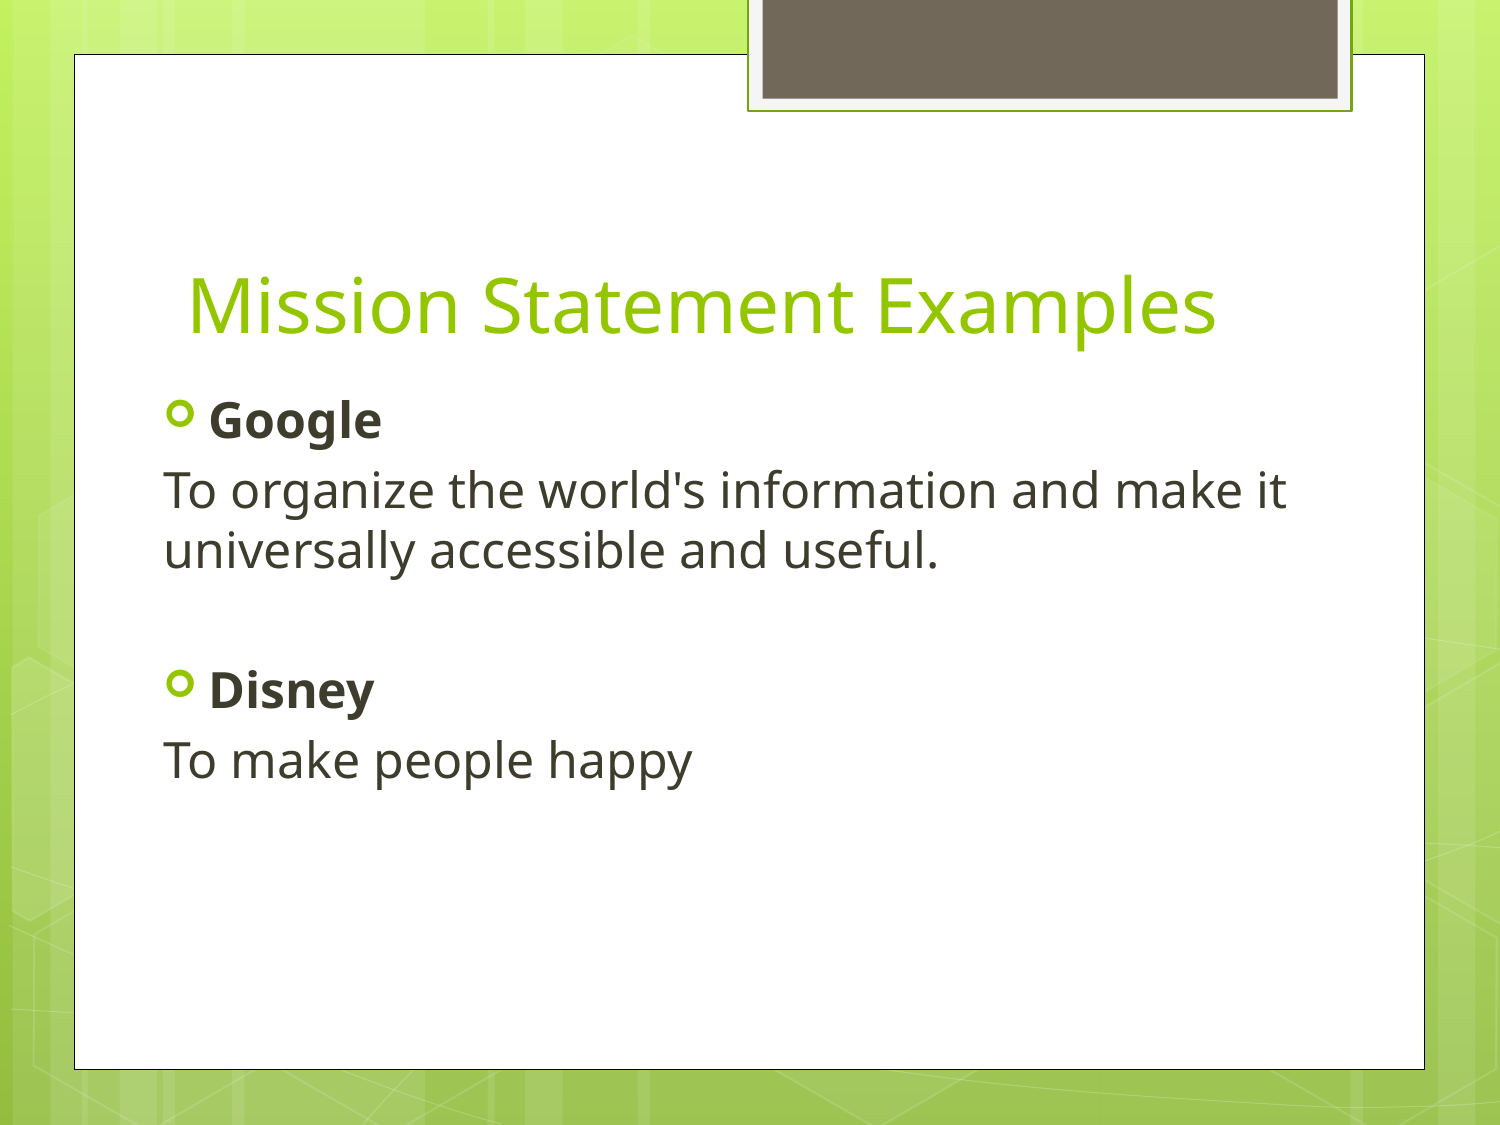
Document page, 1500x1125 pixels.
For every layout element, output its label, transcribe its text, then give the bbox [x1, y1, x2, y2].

title Mission Statement Examples [171, 168, 1324, 357]
list Google To organize the world's information and make it universally accessible and useful. Disney To make people happy [137, 381, 1317, 957]
